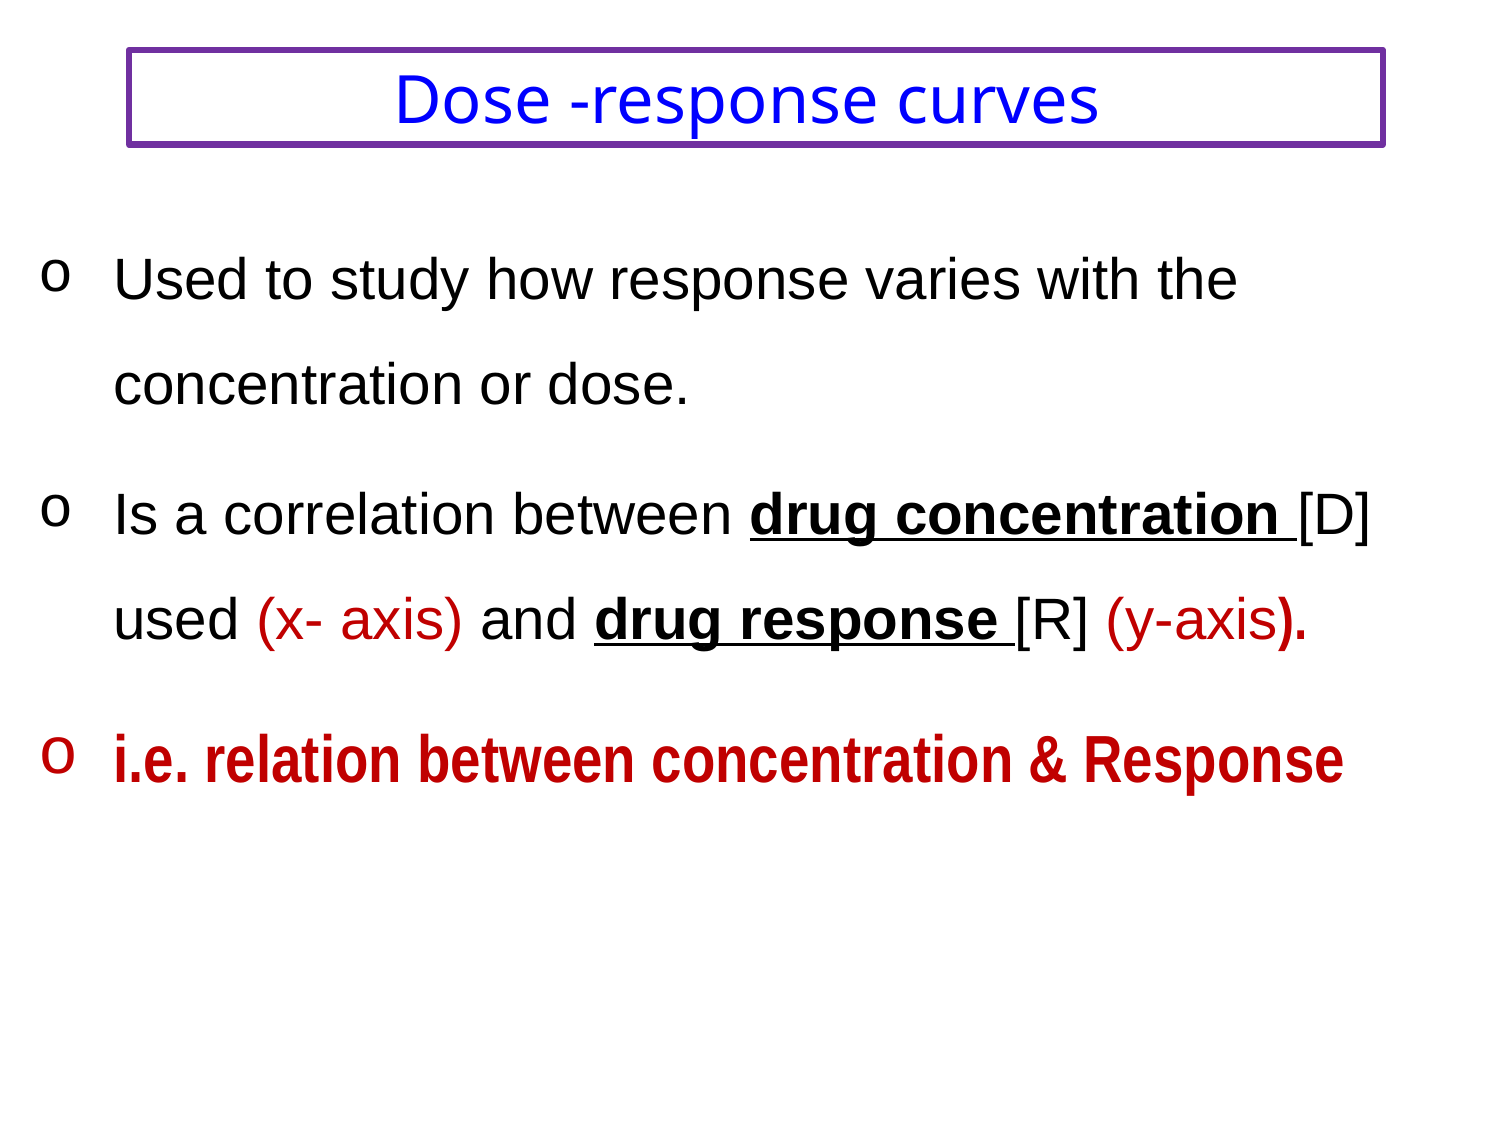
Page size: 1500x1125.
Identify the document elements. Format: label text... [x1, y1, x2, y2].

text_box Used to study how response varies with the concentration or dose. Is a correlation between drug concentration [D] used (x- axis) and drug response [R] (y-axis). i.e. relation between concentration & Response [23, 199, 1477, 859]
text_box Dose -response curves [128, 49, 1383, 145]
